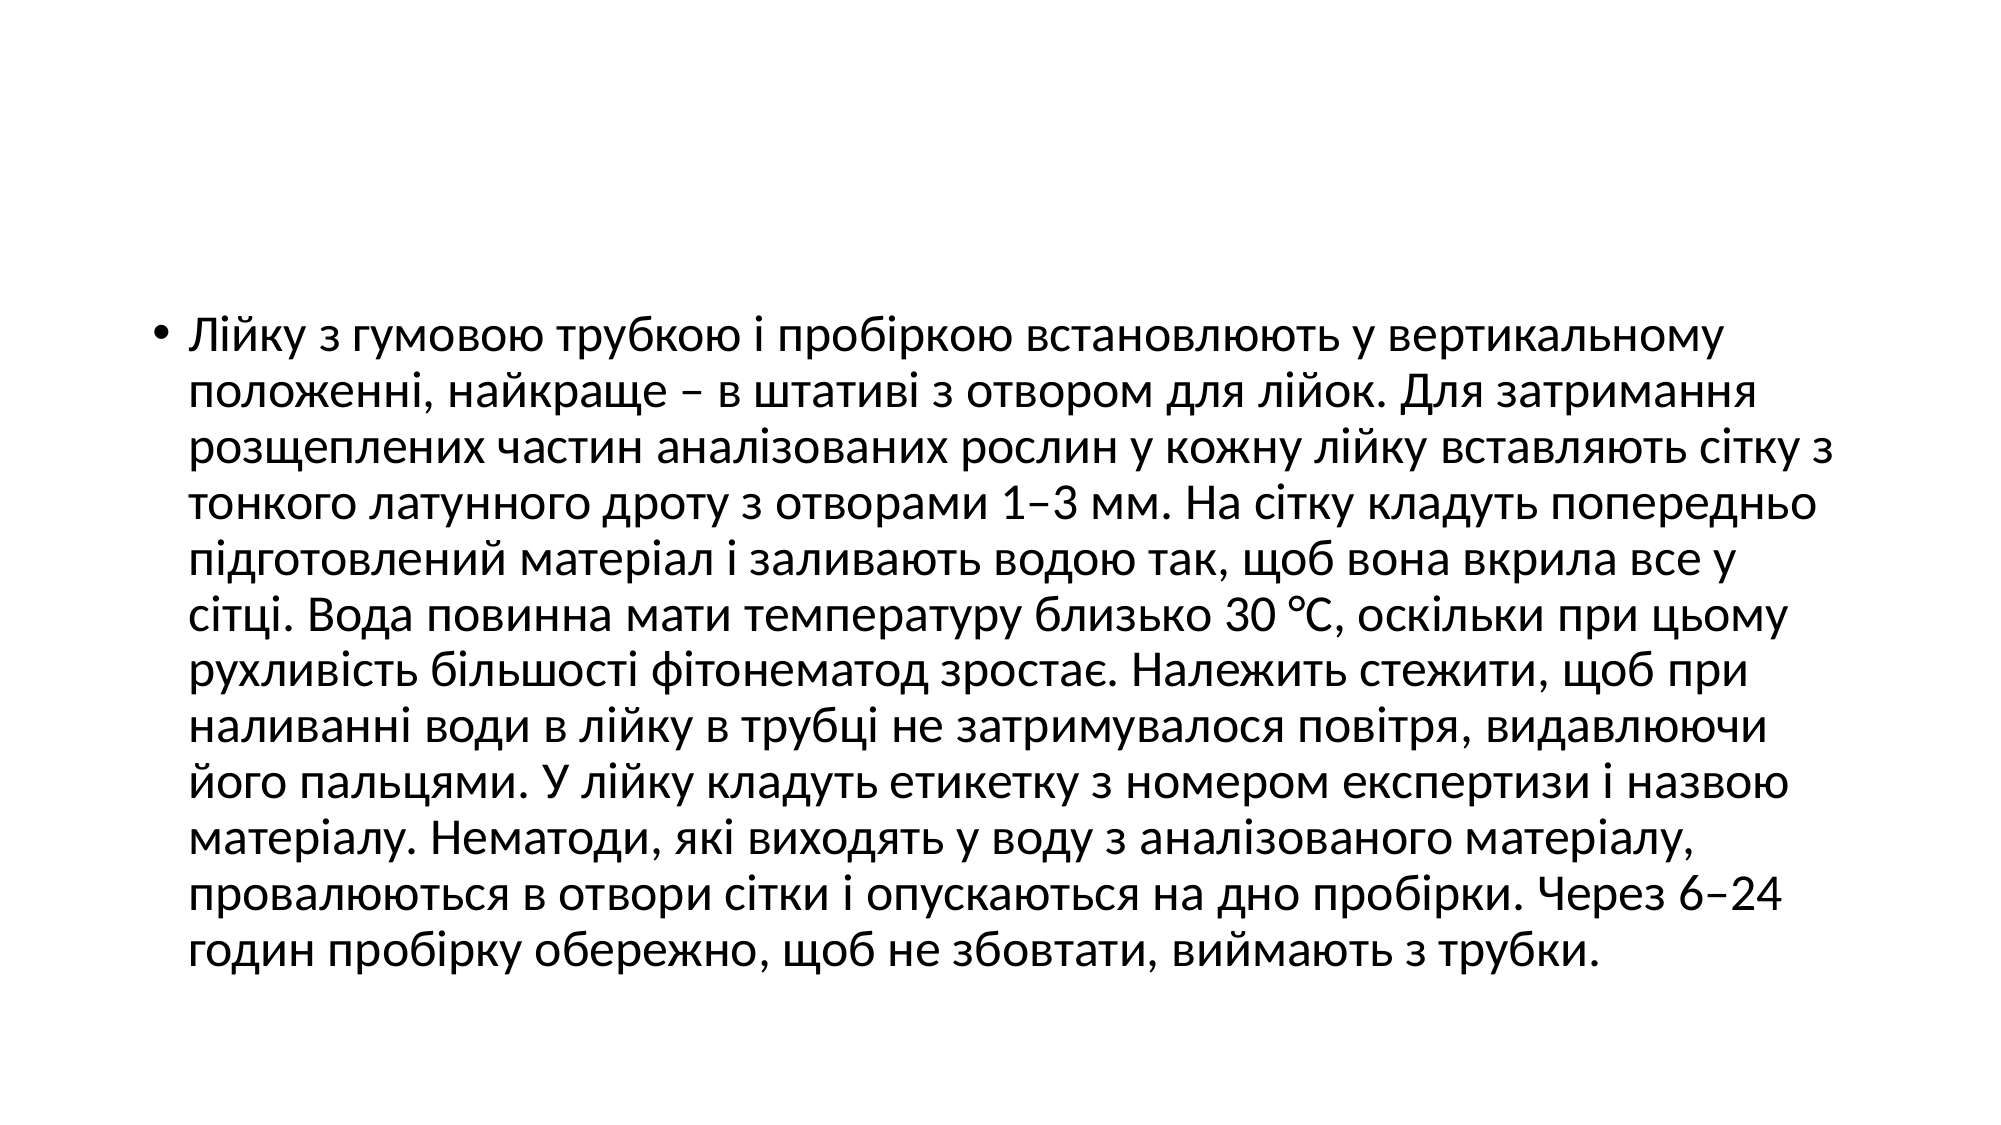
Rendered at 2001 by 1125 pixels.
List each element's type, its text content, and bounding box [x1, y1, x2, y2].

list Лійку з гумовою трубкою і пробіркою встановлюють у вертикальному положенні, найкраще – в штативі з отвором для лійок. Для затримання розщеплених частин аналізованих рослин у кожну лійку вставляють сітку з тонкого латунного дроту з отворами 1–3 мм. На сітку кладуть попередньо підготовлений матеріал і заливають водою так, щоб вона вкрила все у сітці. Вода повинна мати температуру близько 30 °С, оскільки при цьому рухливість більшості фітонематод зростає. Належить стежити, щоб при наливанні води в лійку в трубці не затримувалося повітря, видавлюючи його пальцями. У лійку кладуть етикетку з номером експертизи і назвою матеріалу. Нематоди, які виходять у воду з аналізованого матеріалу, провалюються в отвори сітки і опускаються на дно пробірки. Через 6–24 годин пробірку обережно, щоб не збовтати, виймають з трубки. [137, 299, 1863, 1014]
